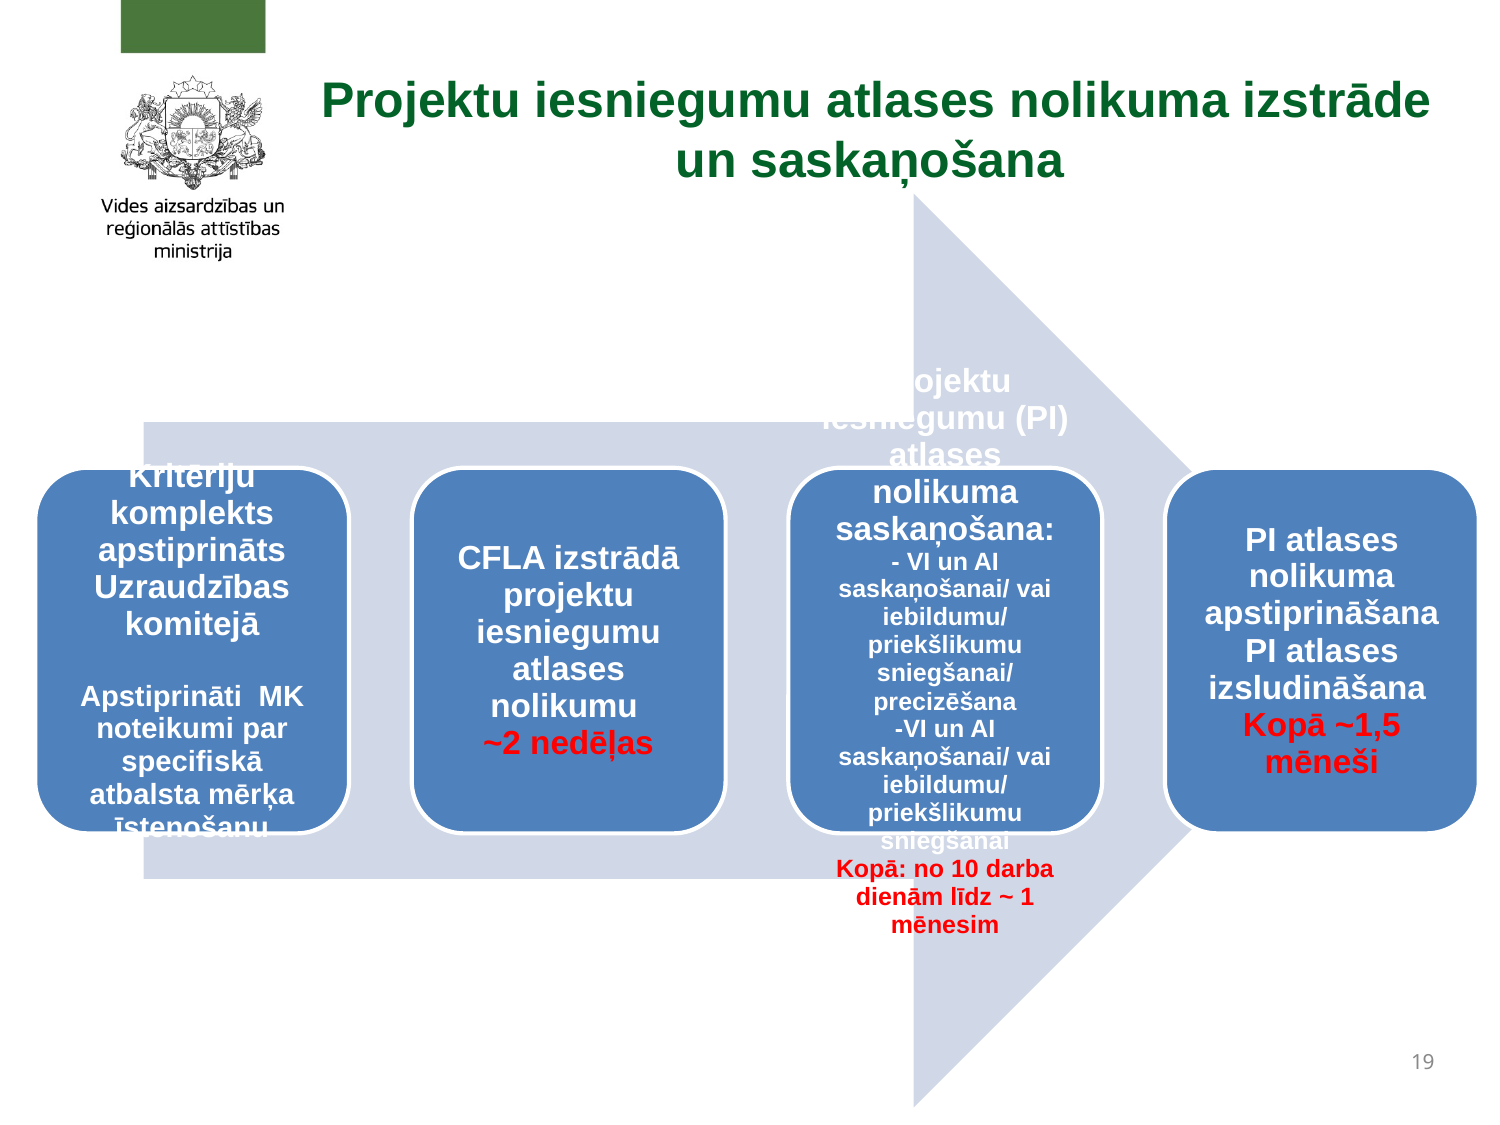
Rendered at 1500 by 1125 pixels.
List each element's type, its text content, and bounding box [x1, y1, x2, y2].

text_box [34, 193, 1480, 1108]
picture [48, 0, 338, 193]
text_box Projektu iesniegumu atlases nolikuma izstrāde un saskaņošana [303, 60, 1450, 179]
